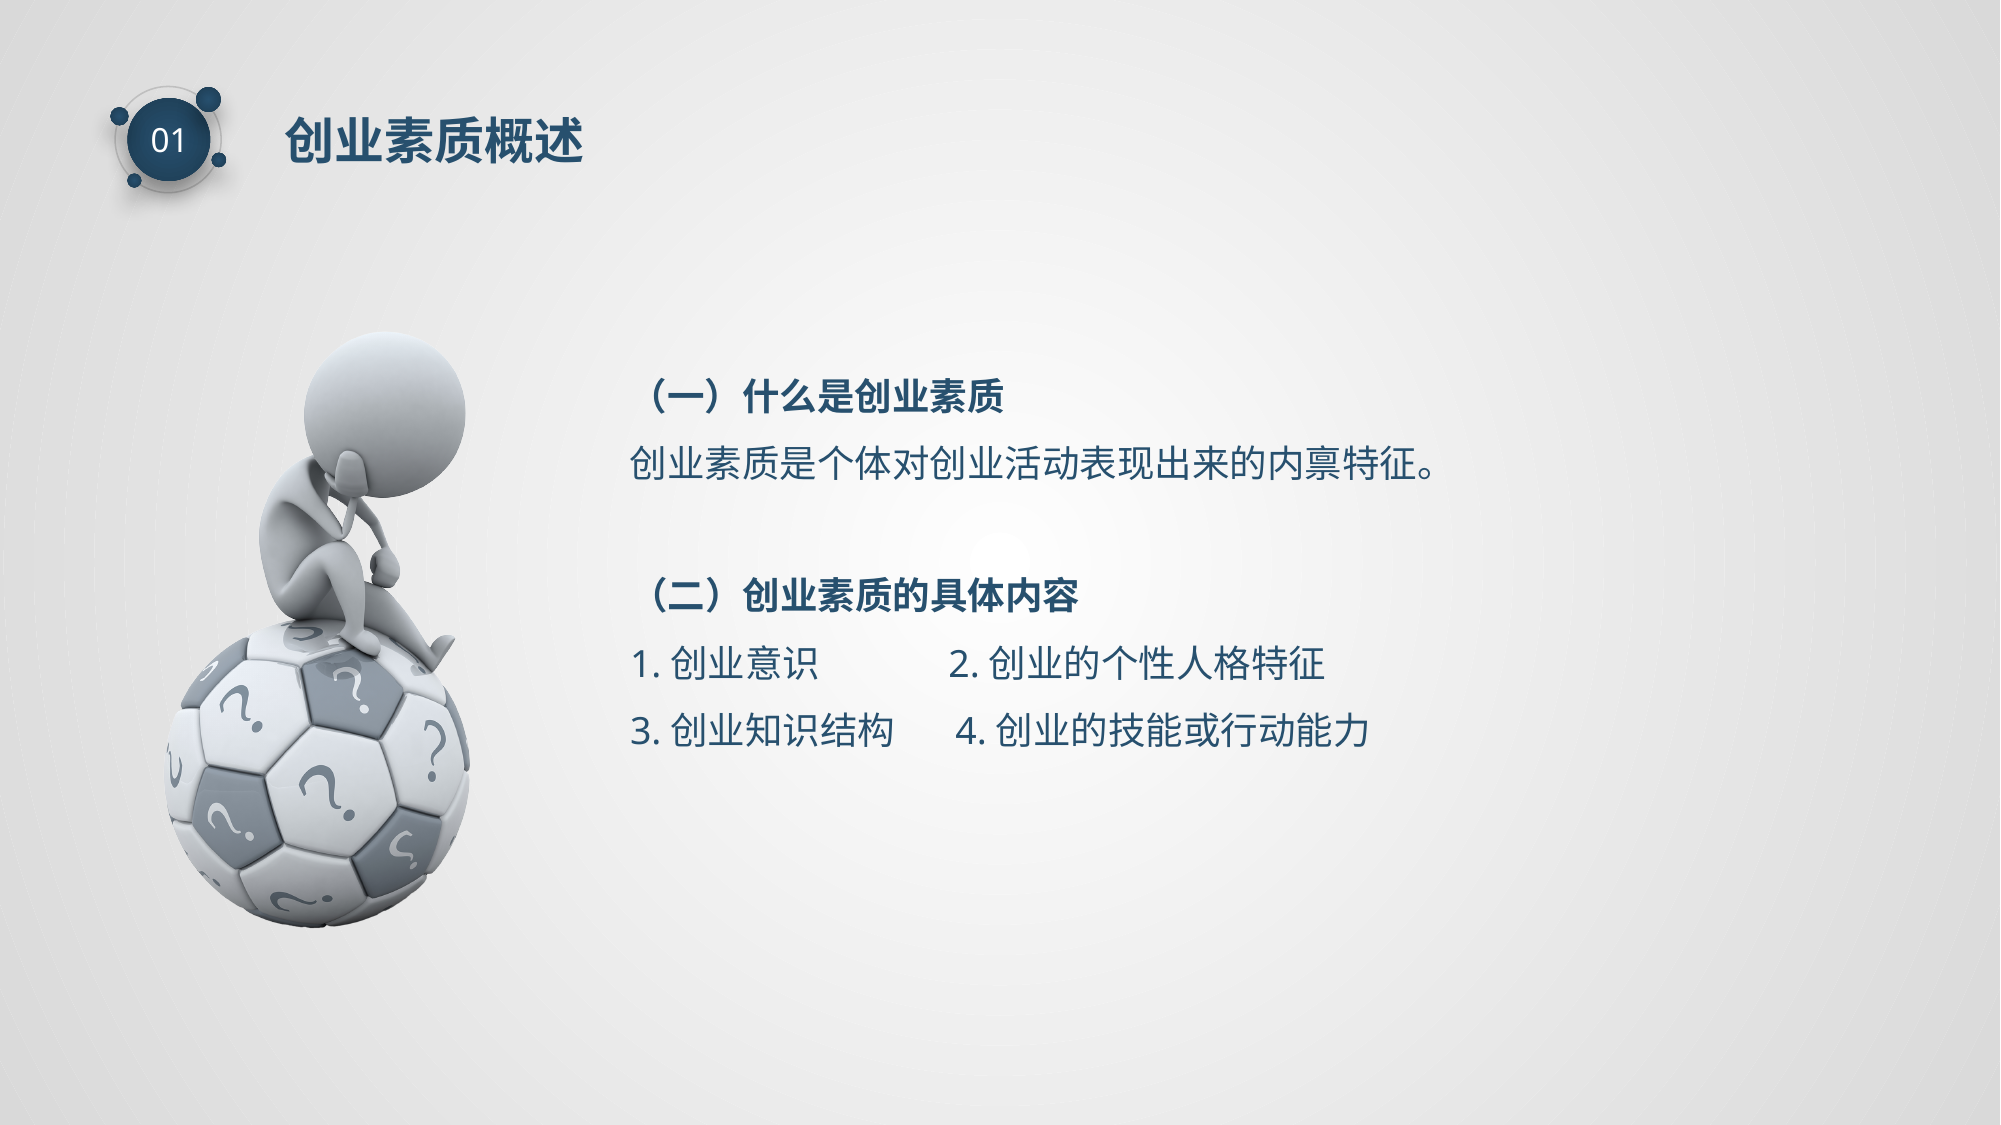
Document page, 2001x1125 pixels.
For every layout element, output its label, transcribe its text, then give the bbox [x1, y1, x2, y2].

text_box （一）什么是创业素质 创业素质是个体对创业活动表现出来的内禀特征。 [615, 342, 1807, 493]
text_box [110, 86, 226, 193]
picture [110, 306, 585, 998]
text_box （二）创业素质的具体内容 1.创业意识 2.创业的个性人格特征 3.创业知识结构 4.创业的技能或行动能力 [615, 542, 1807, 760]
text_box 创业素质概述 [269, 101, 600, 177]
